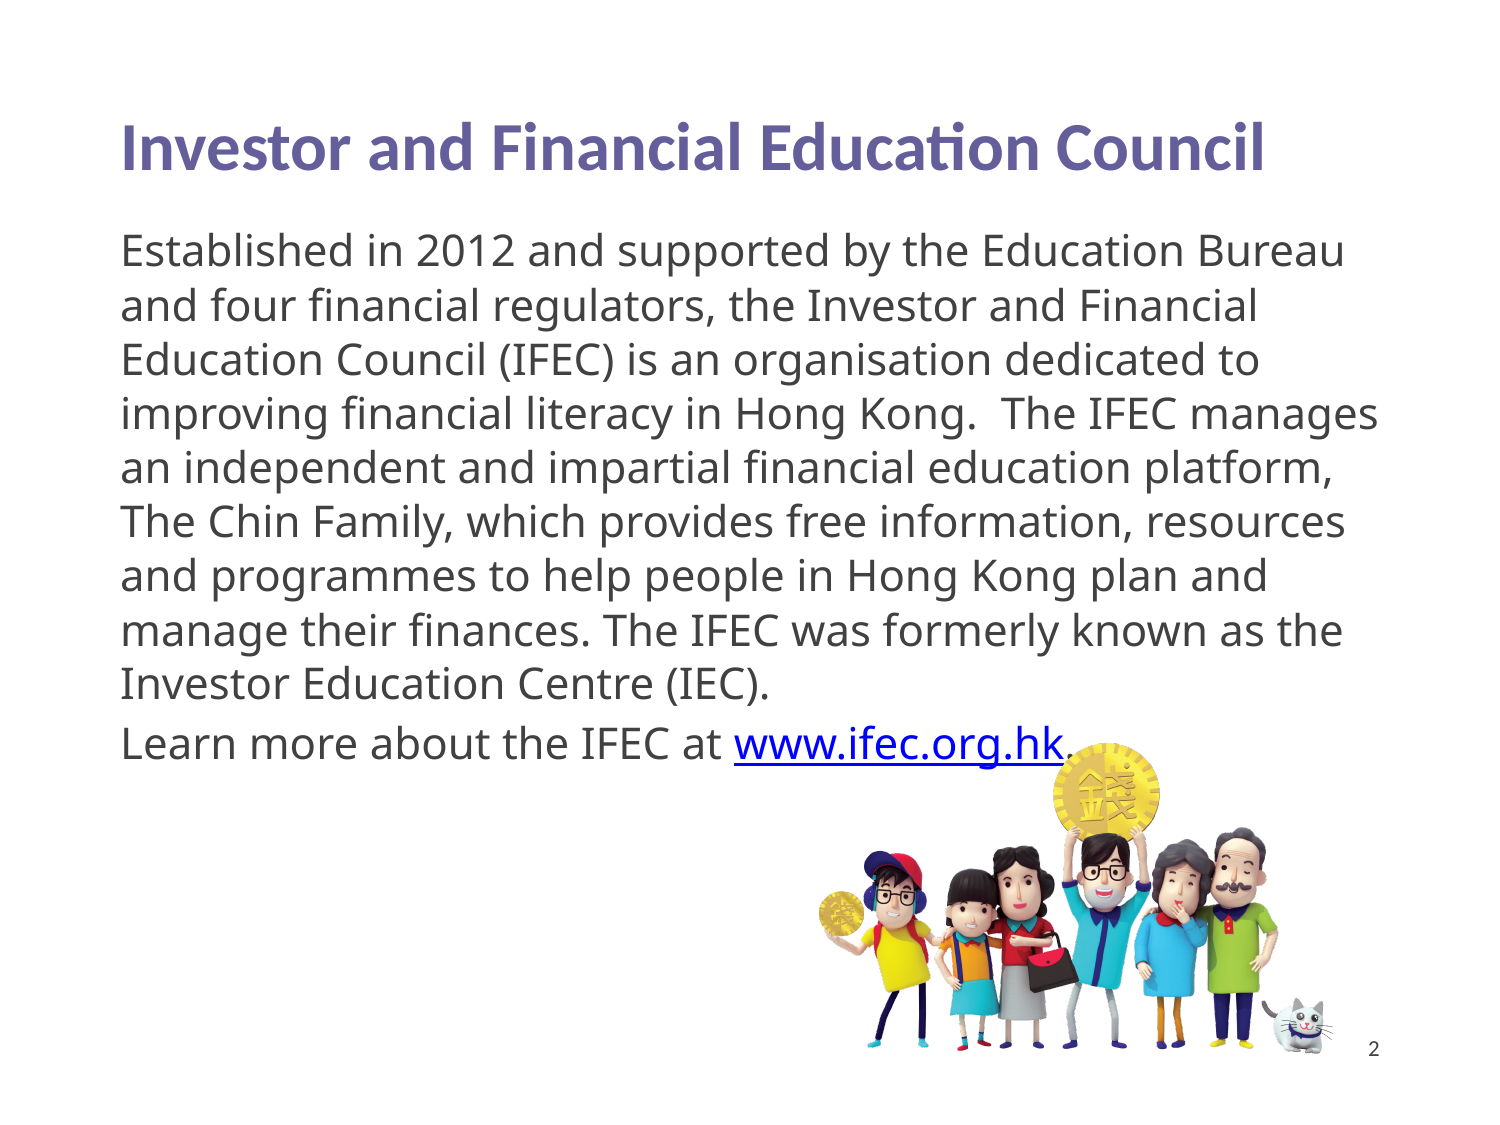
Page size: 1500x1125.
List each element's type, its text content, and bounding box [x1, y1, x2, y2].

list Established in 2012 and supported by the Education Bureau and four financial regulators, the Investor and Financial Education Council (IFEC) is an organisation dedicated to improving financial literacy in Hong Kong. The IFEC manages an independent and impartial financial education platform, The Chin Family, which provides free information, resources and programmes to help people in Hong Kong plan and manage their finances. The IFEC was formerly known as the Investor Education Centre (IEC). Learn more about the IFEC at www.ifec.org.hk. [119, 222, 1381, 936]
list Investor and Financial Education Council [119, 113, 1382, 222]
slide_number 2 [1358, 1035, 1381, 1062]
picture [797, 721, 1349, 1077]
